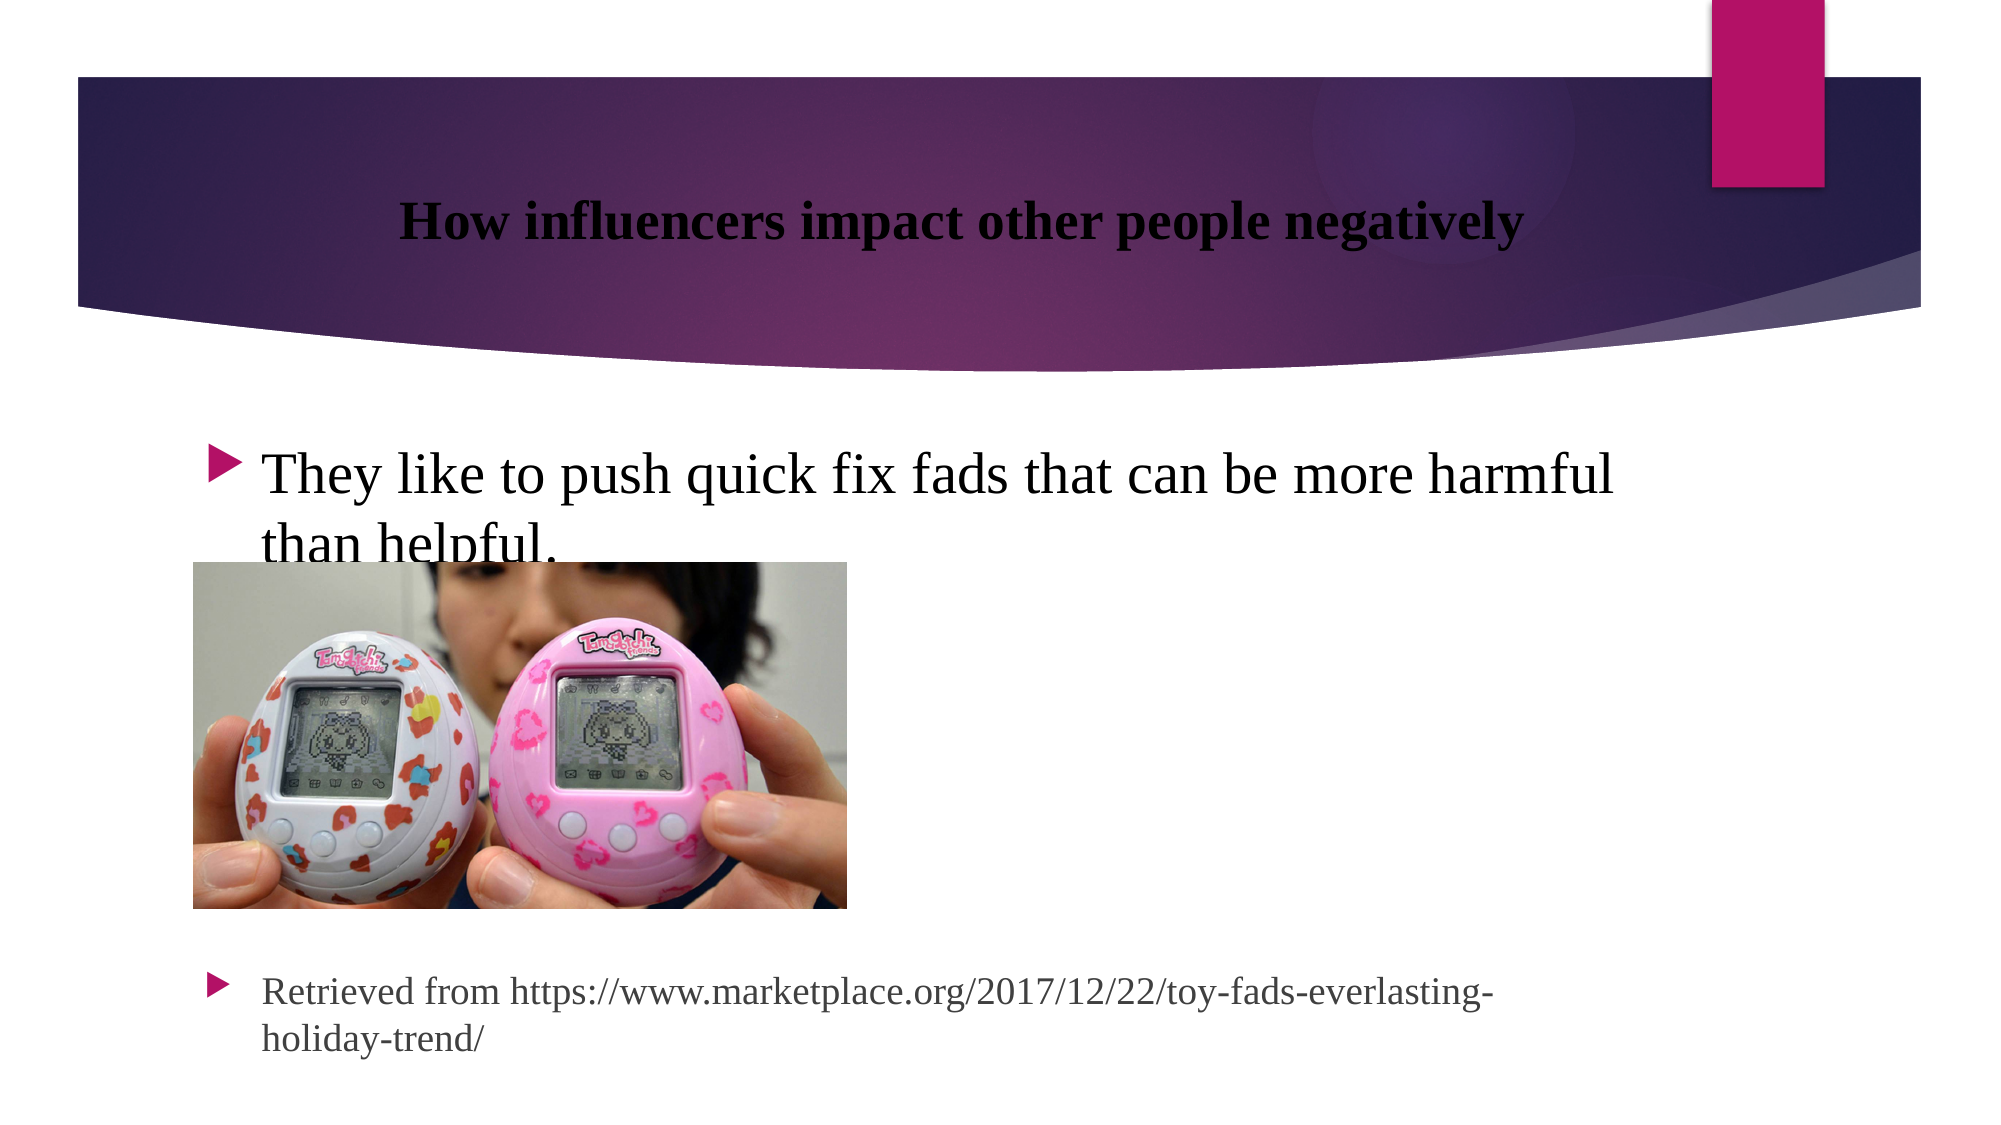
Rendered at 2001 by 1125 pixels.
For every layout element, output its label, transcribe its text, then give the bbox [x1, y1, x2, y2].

picture [193, 562, 848, 910]
list They like to push quick fix fads that can be more harmful than helpful. Retrieved from https://www.marketplace.org/2017/12/22/toy-fads-everlasting-holiday-trend/ [189, 427, 1638, 1071]
title How influencers impact other people negatively [189, 159, 1627, 276]
